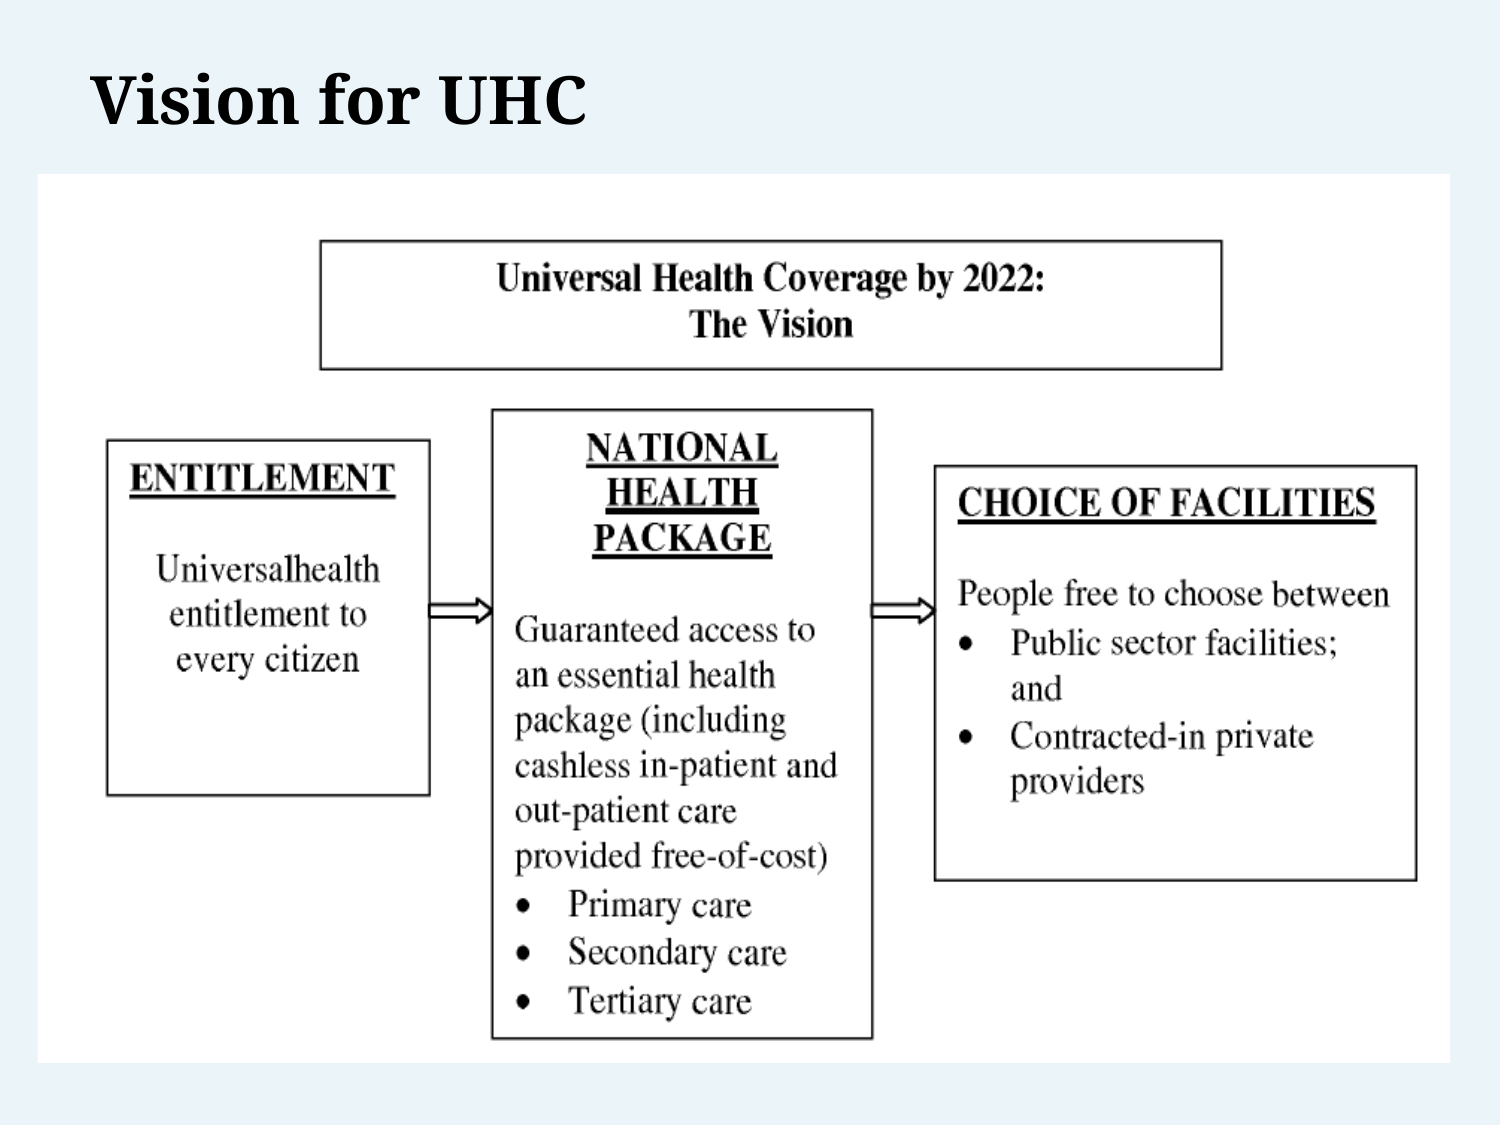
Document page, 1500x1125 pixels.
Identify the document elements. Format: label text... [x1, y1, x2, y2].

title Vision for UHC [75, 45, 1275, 150]
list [37, 174, 1451, 1063]
